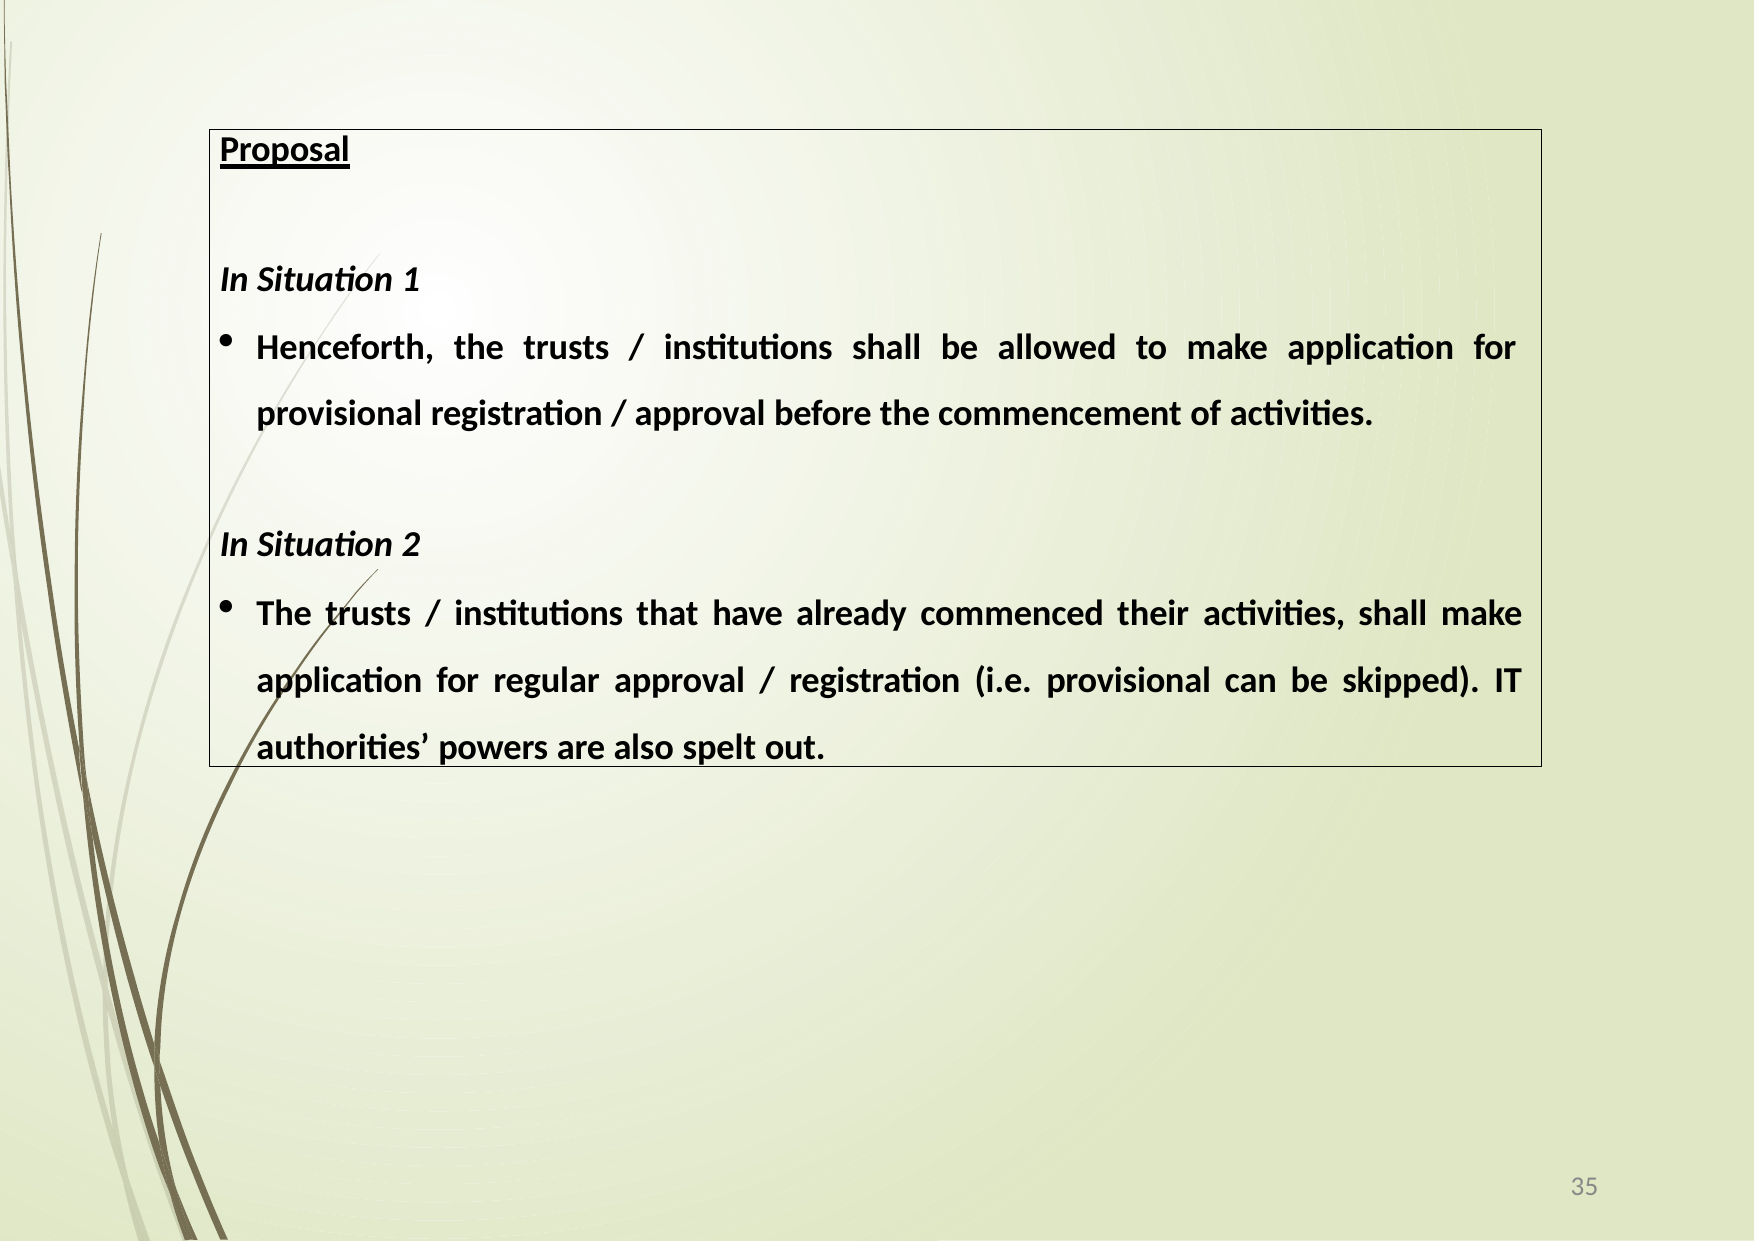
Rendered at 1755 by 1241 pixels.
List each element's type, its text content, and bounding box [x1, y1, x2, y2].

text_box Proposal In Situation 1 Henceforth, the trusts / institutions shall be allowed to make application for provisional registration / approval before the commencement of activities. In Situation 2 The trusts / institutions that have already commenced their activities, shall make application for regular approval / registration (i.e. provisional can be skipped). IT authorities’ powers are also spelt out. [209, 129, 1542, 767]
text_box 35 [1568, 1172, 1605, 1201]
